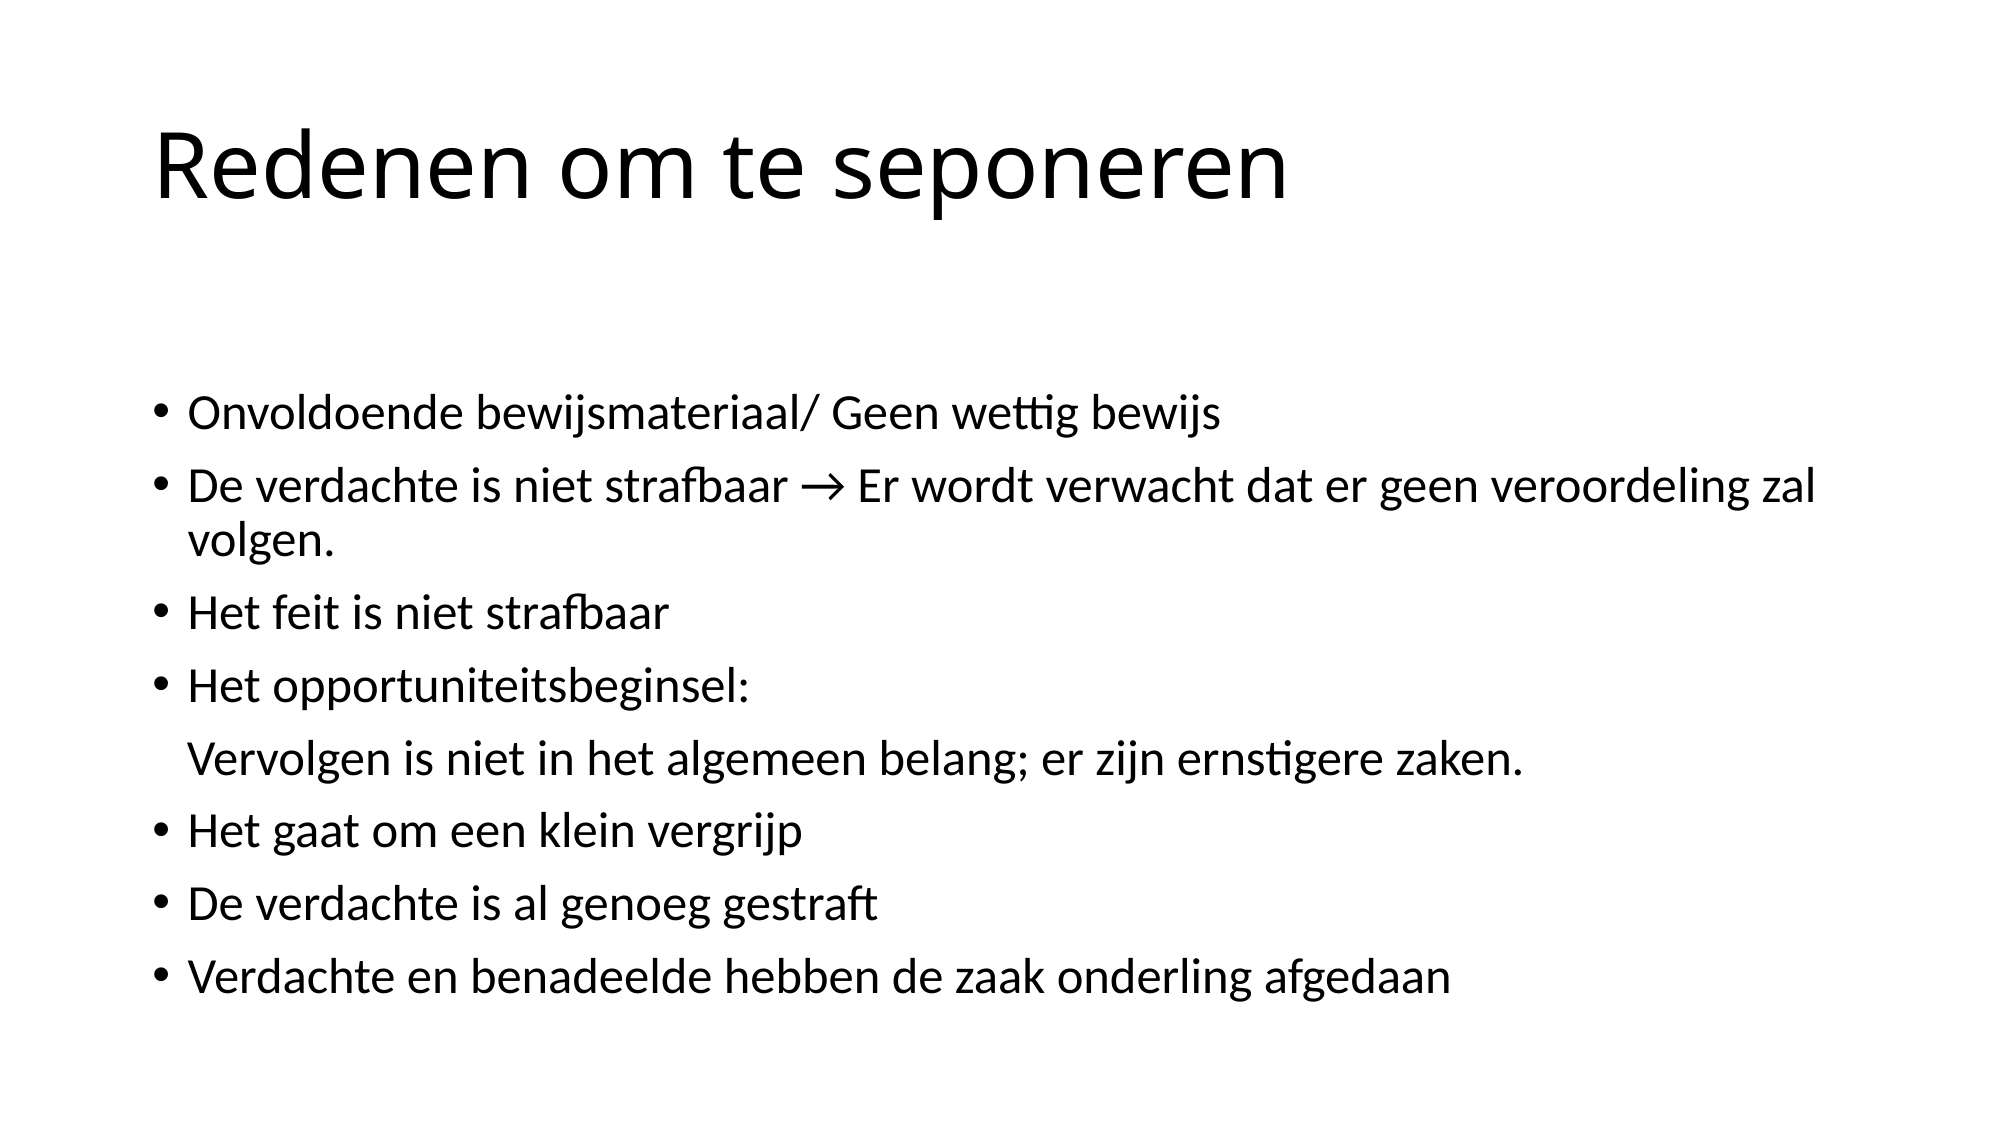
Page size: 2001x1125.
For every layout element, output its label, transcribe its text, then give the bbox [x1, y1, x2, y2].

title Redenen om te seponeren [137, 59, 1863, 278]
list Onvoldoende bewijsmateriaal/ Geen wettig bewijs De verdachte is niet strafbaar → Er wordt verwacht dat er geen veroordeling zal volgen. Het feit is niet strafbaar Het opportuniteitsbeginsel: Vervolgen is niet in het algemeen belang; er zijn ernstigere zaken. Het gaat om een klein vergrijp De verdachte is al genoeg gestraft Verdachte en benadeelde hebben de zaak onderling afgedaan [137, 299, 1863, 1014]
